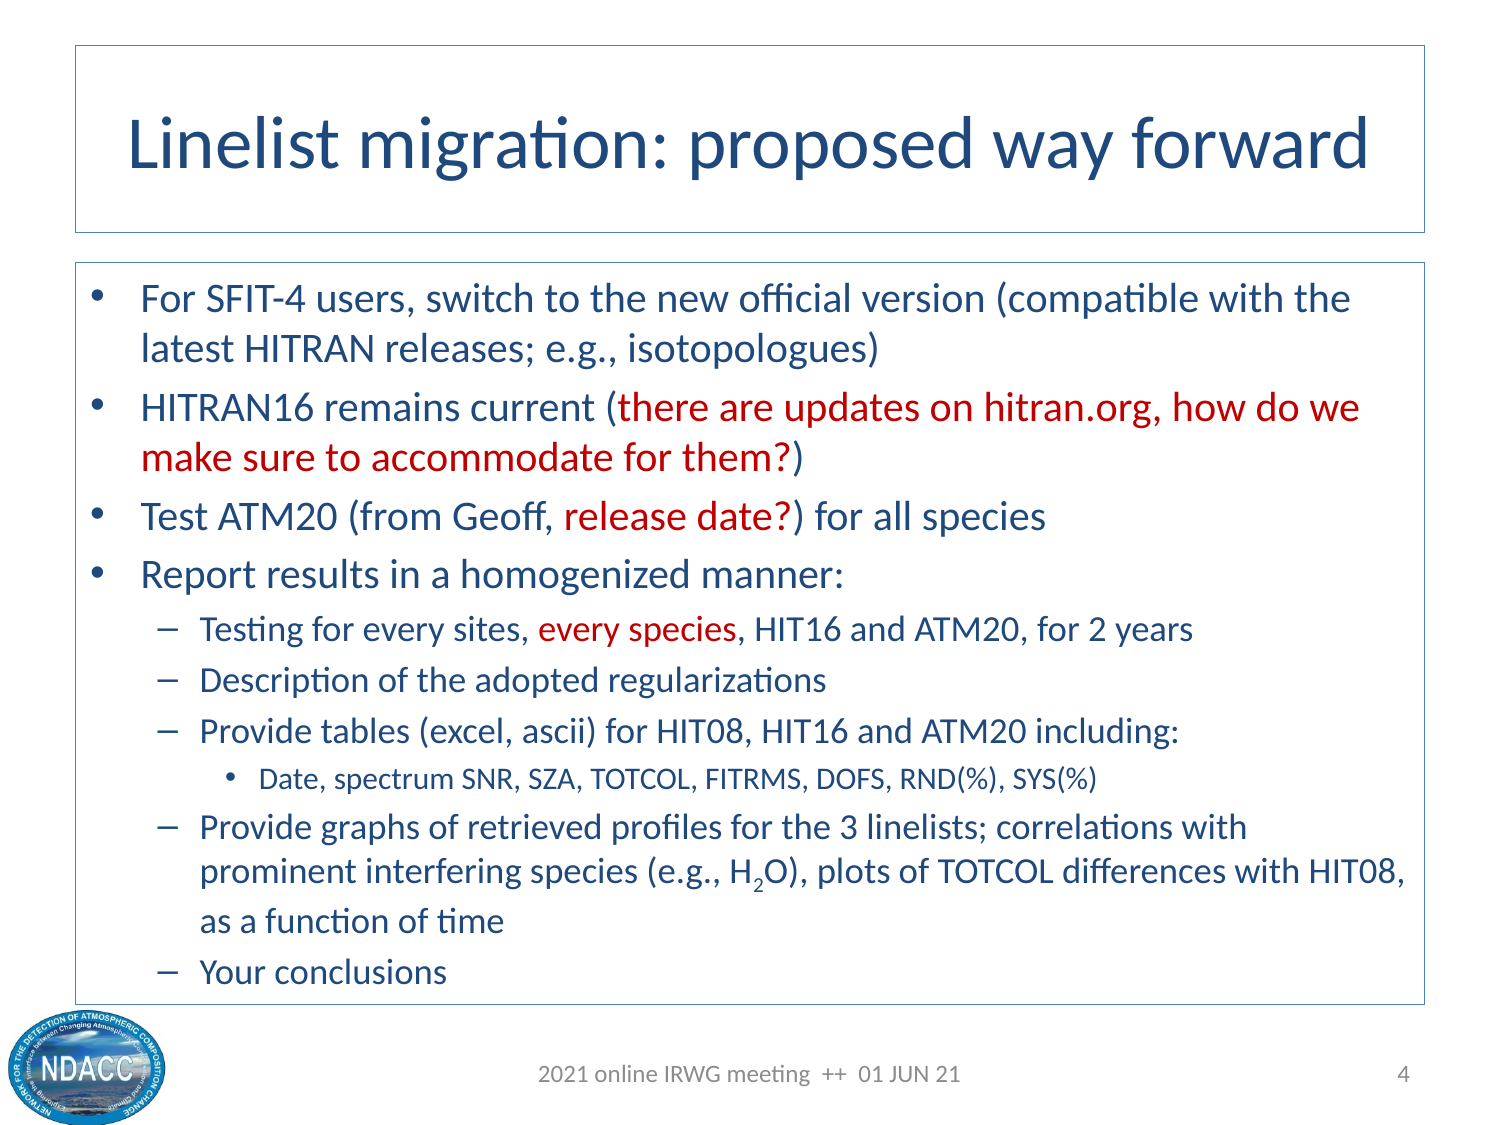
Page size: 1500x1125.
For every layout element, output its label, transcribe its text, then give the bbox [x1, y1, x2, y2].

footer 2021 online IRWG meeting ++ 01 JUN 21 [512, 1042, 988, 1103]
picture [0, 1009, 174, 1125]
title Linelist migration: proposed way forward [75, 45, 1425, 233]
slide_number 4 [1074, 1042, 1425, 1103]
list For SFIT-4 users, switch to the new official version (compatible with the latest HITRAN releases; e.g., isotopologues) HITRAN16 remains current (there are updates on hitran.org, how do we make sure to accommodate for them?) Test ATM20 (from Geoff, release date?) for all species Report results in a homogenized manner: Testing for every sites, every species, HIT16 and ATM20, for 2 years Description of the adopted regularizations Provide tables (excel, ascii) for HIT08, HIT16 and ATM20 including: Date, spectrum SNR, SZA, TOTCOL, FITRMS, DOFS, RND(%), SYS(%) Provide graphs of retrieved profiles for the 3 linelists; correlations with prominent interfering species (e.g., H2O), plots of TOTCOL differences with HIT08, as a function of time Your conclusions [75, 262, 1425, 1005]
